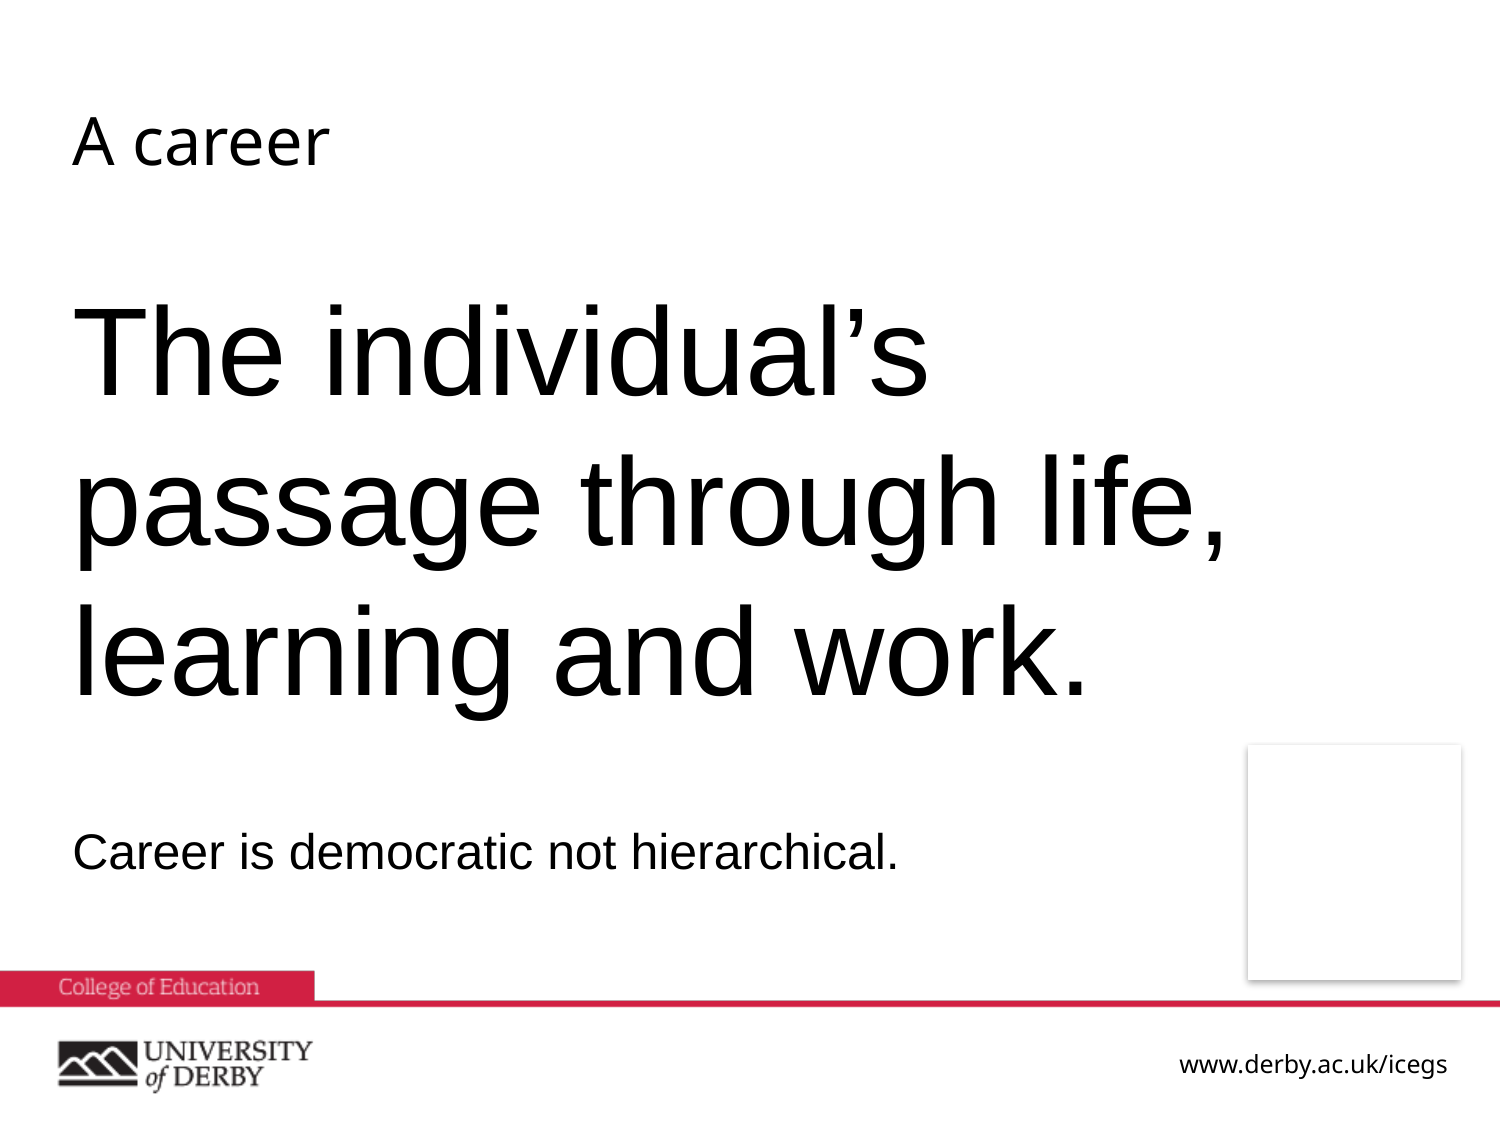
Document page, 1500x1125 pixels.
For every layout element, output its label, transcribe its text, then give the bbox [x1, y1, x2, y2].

list The individual’s passage through life, learning and work. Career is democratic not hierarchical. [57, 262, 1425, 934]
title A career [57, 45, 1425, 233]
